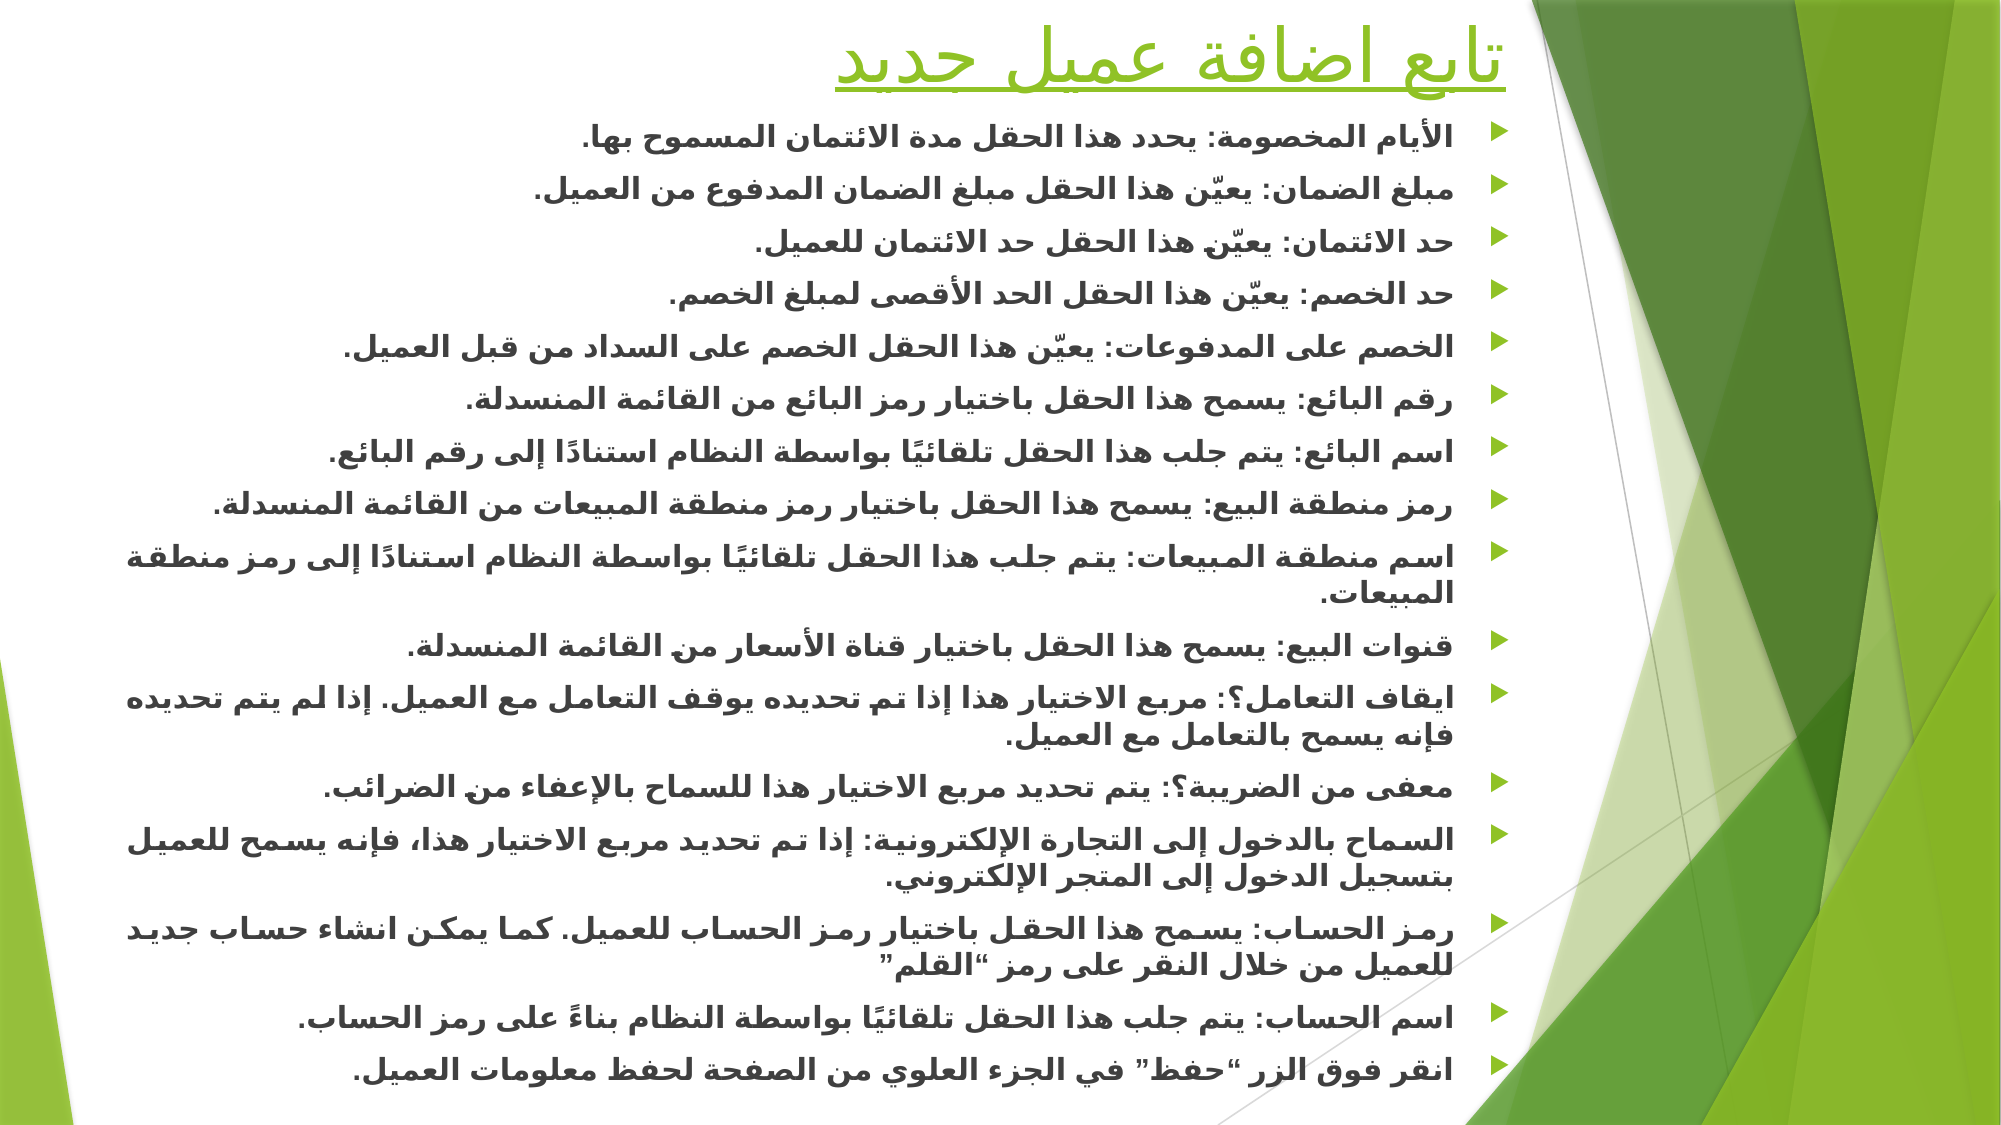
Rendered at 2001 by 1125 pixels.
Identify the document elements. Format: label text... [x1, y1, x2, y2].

title تابع اضافة عميل جديد [111, 0, 1522, 109]
list الأيام المخصومة: يحدد هذا الحقل مدة الائتمان المسموح بها. مبلغ الضمان: يعيّن هذا الحقل مبلغ الضمان المدفوع من العميل. حد الائتمان: يعيّن هذا الحقل حد الائتمان للعميل. حد الخصم: يعيّن هذا الحقل الحد الأقصى لمبلغ الخصم. الخصم على المدفوعات: يعيّن هذا الحقل الخصم على السداد من قبل العميل. رقم البائع: يسمح هذا الحقل باختيار رمز البائع من القائمة المنسدلة. اسم البائع: يتم جلب هذا الحقل تلقائيًا بواسطة النظام استنادًا إلى رقم البائع. رمز منطقة البيع: يسمح هذا الحقل باختيار رمز منطقة المبيعات من القائمة المنسدلة. اسم منطقة المبيعات: يتم جلب هذا الحقل تلقائيًا بواسطة النظام استنادًا إلى رمز منطقة المبيعات. قنوات البيع: يسمح هذا الحقل باختيار قناة الأسعار من القائمة المنسدلة. ايقاف التعامل؟: مربع الاختيار هذا إذا تم تحديده يوقف التعامل مع العميل. إذا لم يتم تحديده فإنه يسمح بالتعامل مع العميل. معفى من الضريبة؟: يتم تحديد مربع الاختيار هذا للسماح بالإعفاء من الضرائب. السماح بالدخول إلى التجارة الإلكترونية: إذا تم تحديد مربع الاختيار هذا، فإنه يسمح للعميل بتسجيل الدخول إلى المتجر الإلكتروني. رمز الحساب: يسمح هذا الحقل باختيار رمز الحساب للعميل. كما يمكن انشاء حساب جديد للعميل من خلال النقر على رمز “القلم” اسم الحساب: يتم جلب هذا الحقل تلقائيًا بواسطة النظام بناءً على رمز الحساب. انقر فوق الزر “حفظ” في الجزء العلوي من الصفحة لحفظ معلومات العميل. [111, 109, 1522, 1104]
